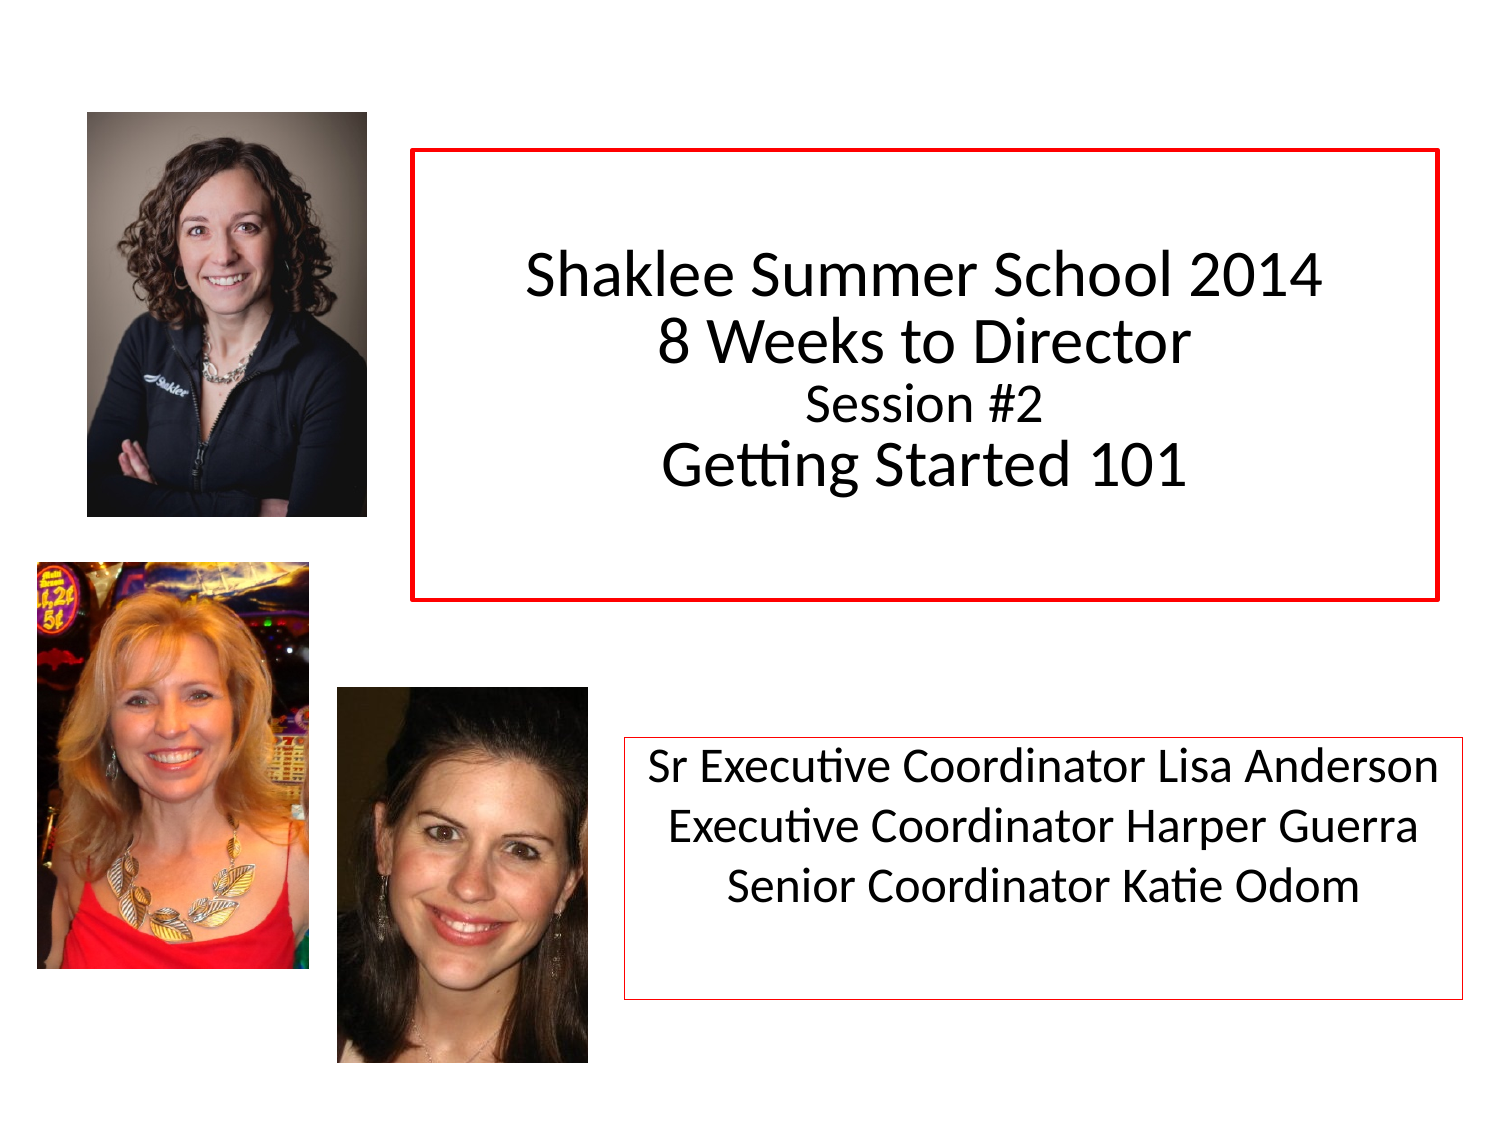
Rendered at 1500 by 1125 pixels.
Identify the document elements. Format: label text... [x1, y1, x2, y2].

picture [87, 112, 368, 518]
title Shaklee Summer School 2014 8 Weeks to Director Session #2 Getting Started 101 [412, 149, 1438, 600]
subtitle Sr Executive Coordinator Lisa Anderson Executive Coordinator Harper Guerra Senior Coordinator Katie Odom [624, 737, 1463, 1000]
picture [337, 687, 588, 1063]
picture [37, 562, 309, 969]
